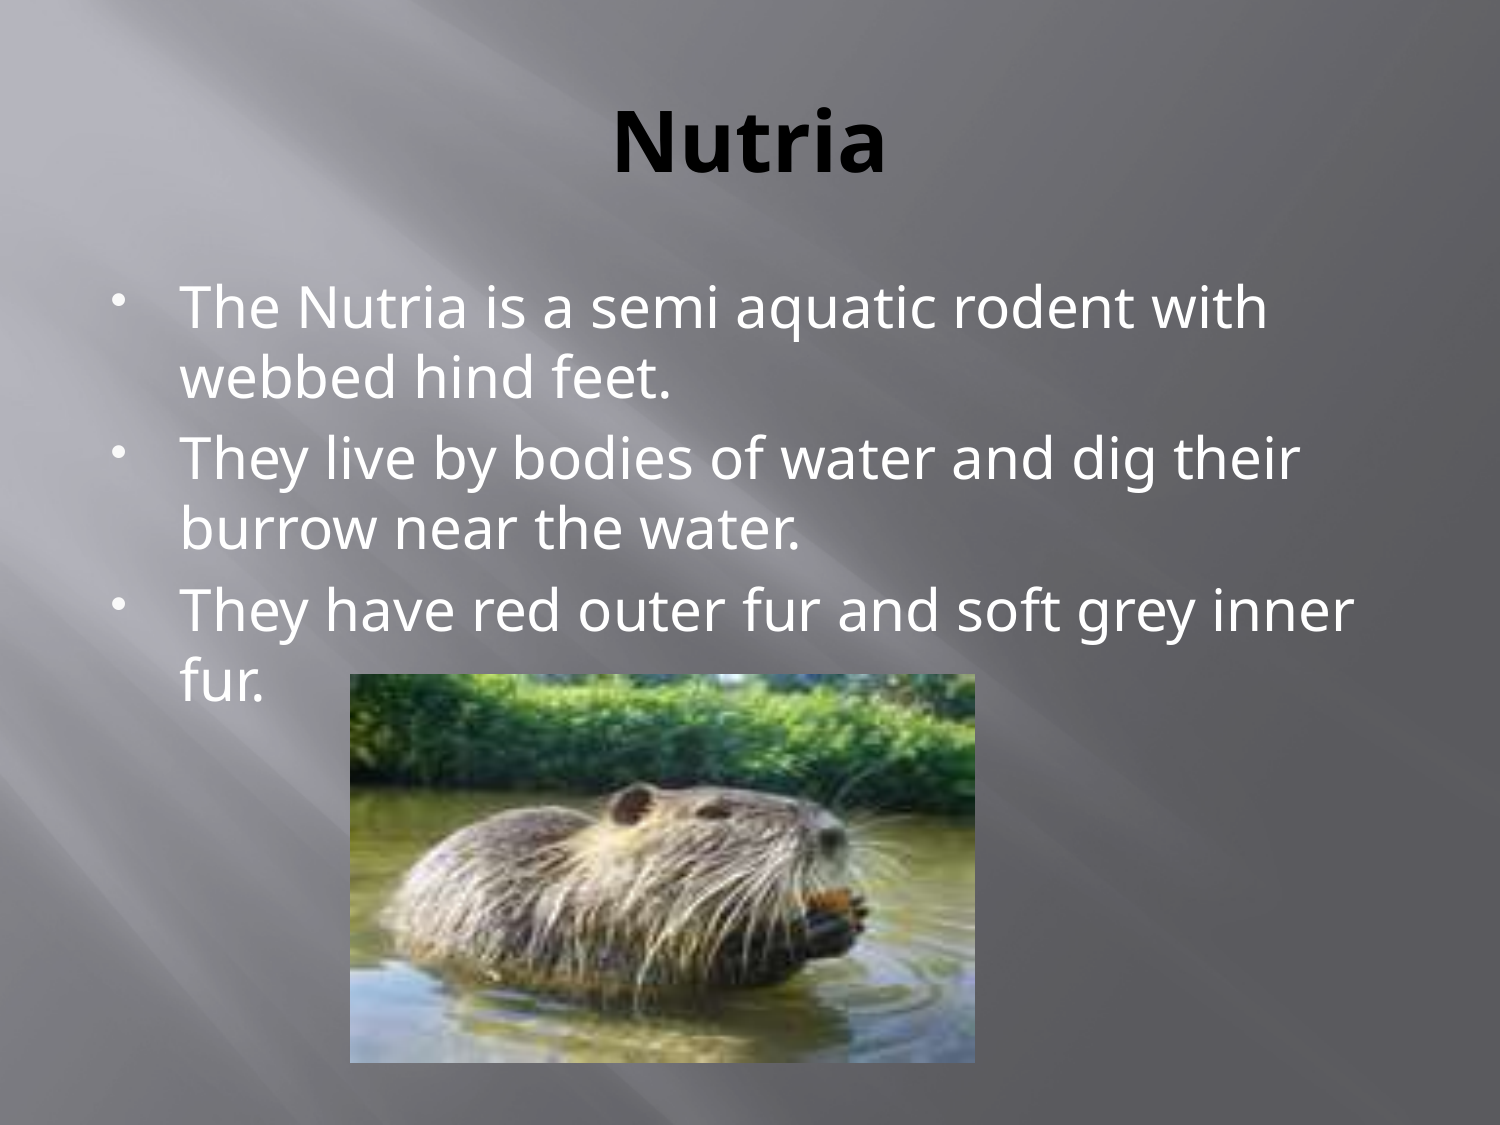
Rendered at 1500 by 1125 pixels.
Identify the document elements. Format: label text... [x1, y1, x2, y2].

title Nutria [75, 45, 1425, 233]
list The Nutria is a semi aquatic rodent with webbed hind feet. They live by bodies of water and dig their burrow near the water. They have red outer fur and soft grey inner fur. [75, 262, 1425, 1035]
picture [349, 674, 976, 1063]
